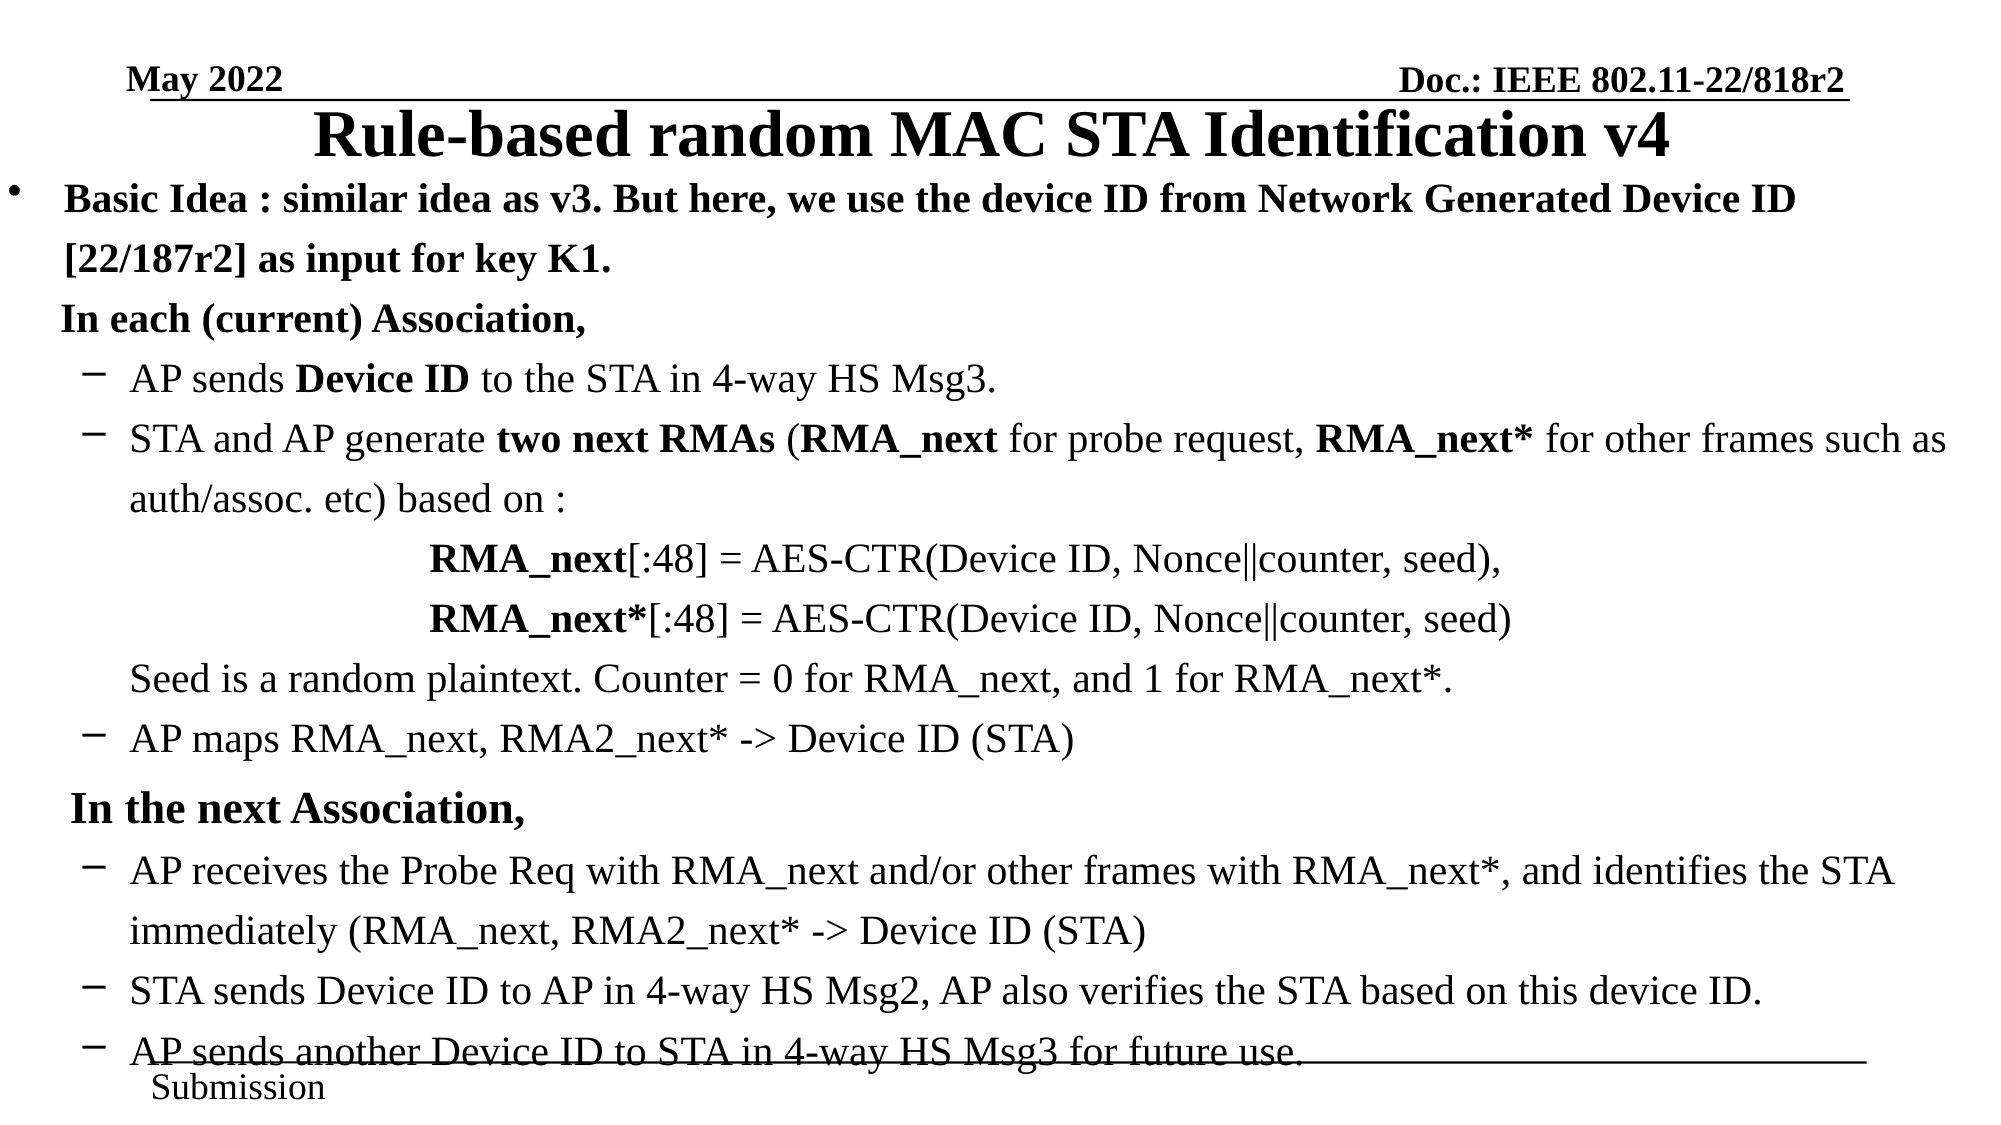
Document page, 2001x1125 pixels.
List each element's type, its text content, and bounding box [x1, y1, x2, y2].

title Rule-based random MAC STA Identification v4 [129, 56, 1856, 152]
list Basic Idea : similar idea as v3. But here, we use the device ID from Network Generated Device ID [22/187r2] as input for key K1. In each (current) Association, AP sends Device ID to the STA in 4-way HS Msg3. STA and AP generate two next RMAs (RMA_next for probe request, RMA_next* for other frames such as auth/assoc. etc) based on : RMA_next[:48] = AES-CTR(Device ID, Nonce||counter, seed), RMA_next*[:48] = AES-CTR(Device ID, Nonce||counter, seed) Seed is a random plaintext. Counter = 0 for RMA_next, and 1 for RMA_next*. AP maps RMA_next, RMA2_next* -> Device ID (STA) In the next Association, AP receives the Probe Req with RMA_next and/or other frames with RMA_next*, and identifies the STA immediately (RMA_next, RMA2_next* -> Device ID (STA) STA sends Device ID to AP in 4-way HS Msg2, AP also verifies the STA based on this device ID. AP sends another Device ID to STA in 4-way HS Msg3 for future use. [0, 152, 2000, 1083]
